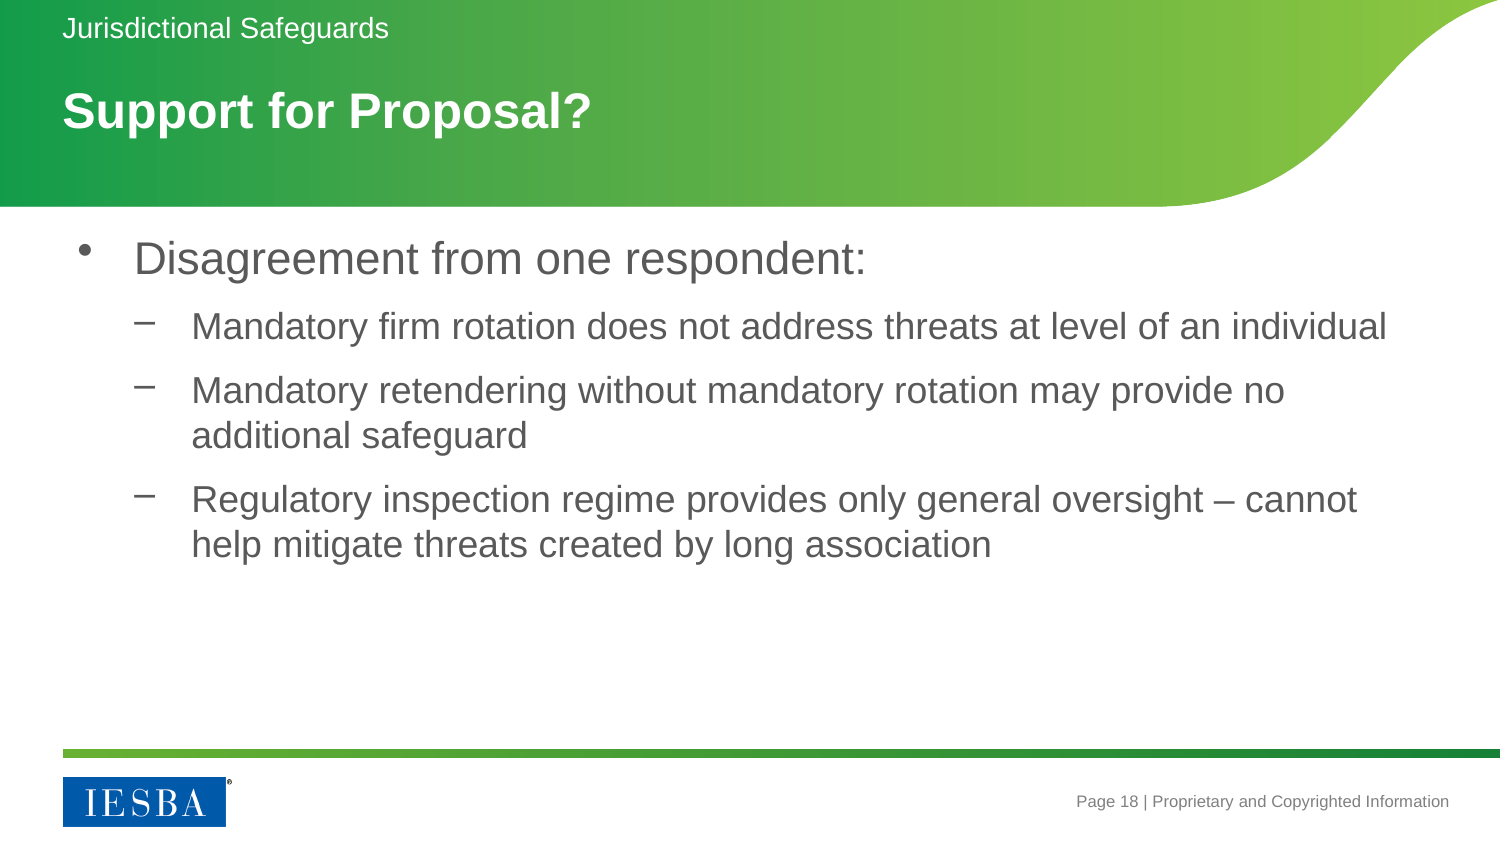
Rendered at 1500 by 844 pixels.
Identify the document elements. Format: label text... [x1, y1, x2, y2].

picture [0, 0, 1500, 207]
title Support for Proposal? [62, 75, 1300, 142]
list Disagreement from one respondent: Mandatory firm rotation does not address threats at level of an individual Mandatory retendering without mandatory rotation may provide no additional safeguard Regulatory inspection regime provides only general oversight – cannot help mitigate threats created by long association [62, 220, 1450, 747]
picture [63, 777, 232, 827]
subtitle Jurisdictional Safeguards [62, 9, 500, 38]
